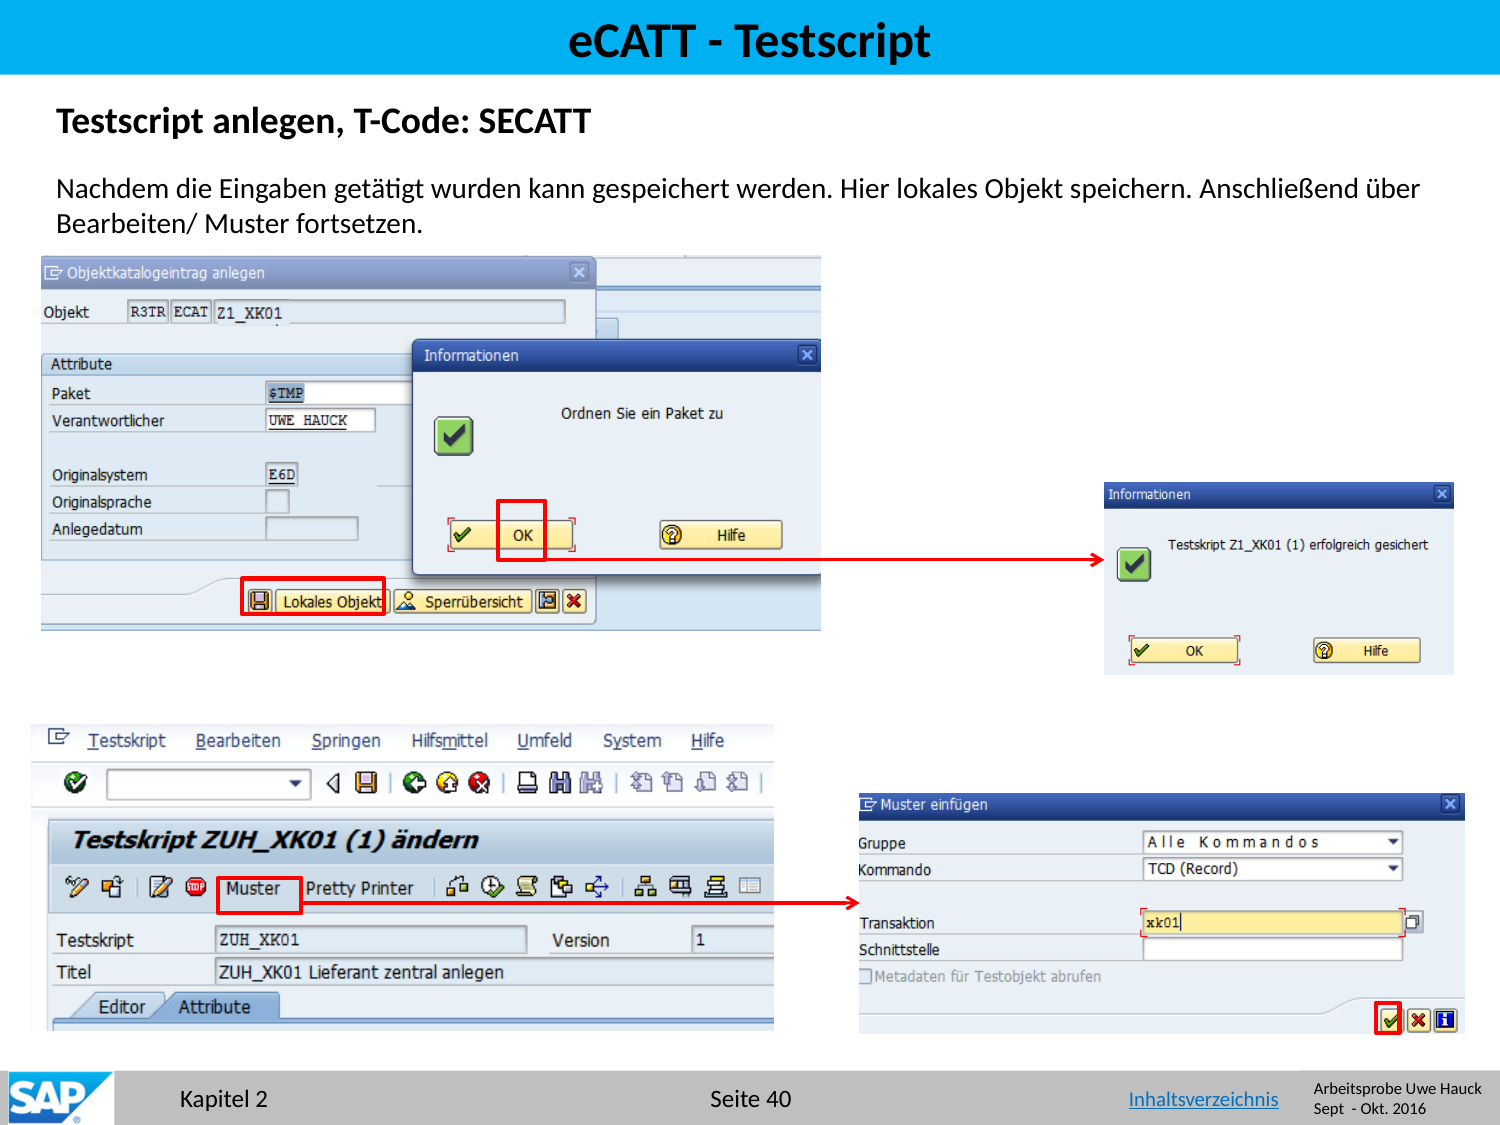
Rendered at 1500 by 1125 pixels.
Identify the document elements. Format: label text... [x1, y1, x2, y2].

picture [1104, 481, 1454, 676]
picture [30, 723, 774, 1032]
text_box Kapitel 2 Seite 40 [165, 1075, 1105, 1120]
text_box Arbeitsprobe Uwe Hauck Sept - Okt. 2016 [1299, 1070, 1500, 1125]
picture [7, 1070, 115, 1125]
text_box [0, 1070, 6, 1125]
text_box eCATT - Testscript [0, 0, 1500, 75]
text_box Testscript anlegen, T-Code: SECATT [41, 88, 1168, 149]
picture [859, 793, 1465, 1034]
text_box [115, 1070, 1299, 1125]
text_box Inhaltsverzeichnis [1106, 1078, 1299, 1118]
text_box Nachdem die Eingaben getätigt wurden kann gespeichert werden. Hier lokales Objekt speichern. Anschließend über Bearbeiten/ Muster fortsetzen. [41, 162, 1471, 247]
picture [41, 255, 822, 632]
